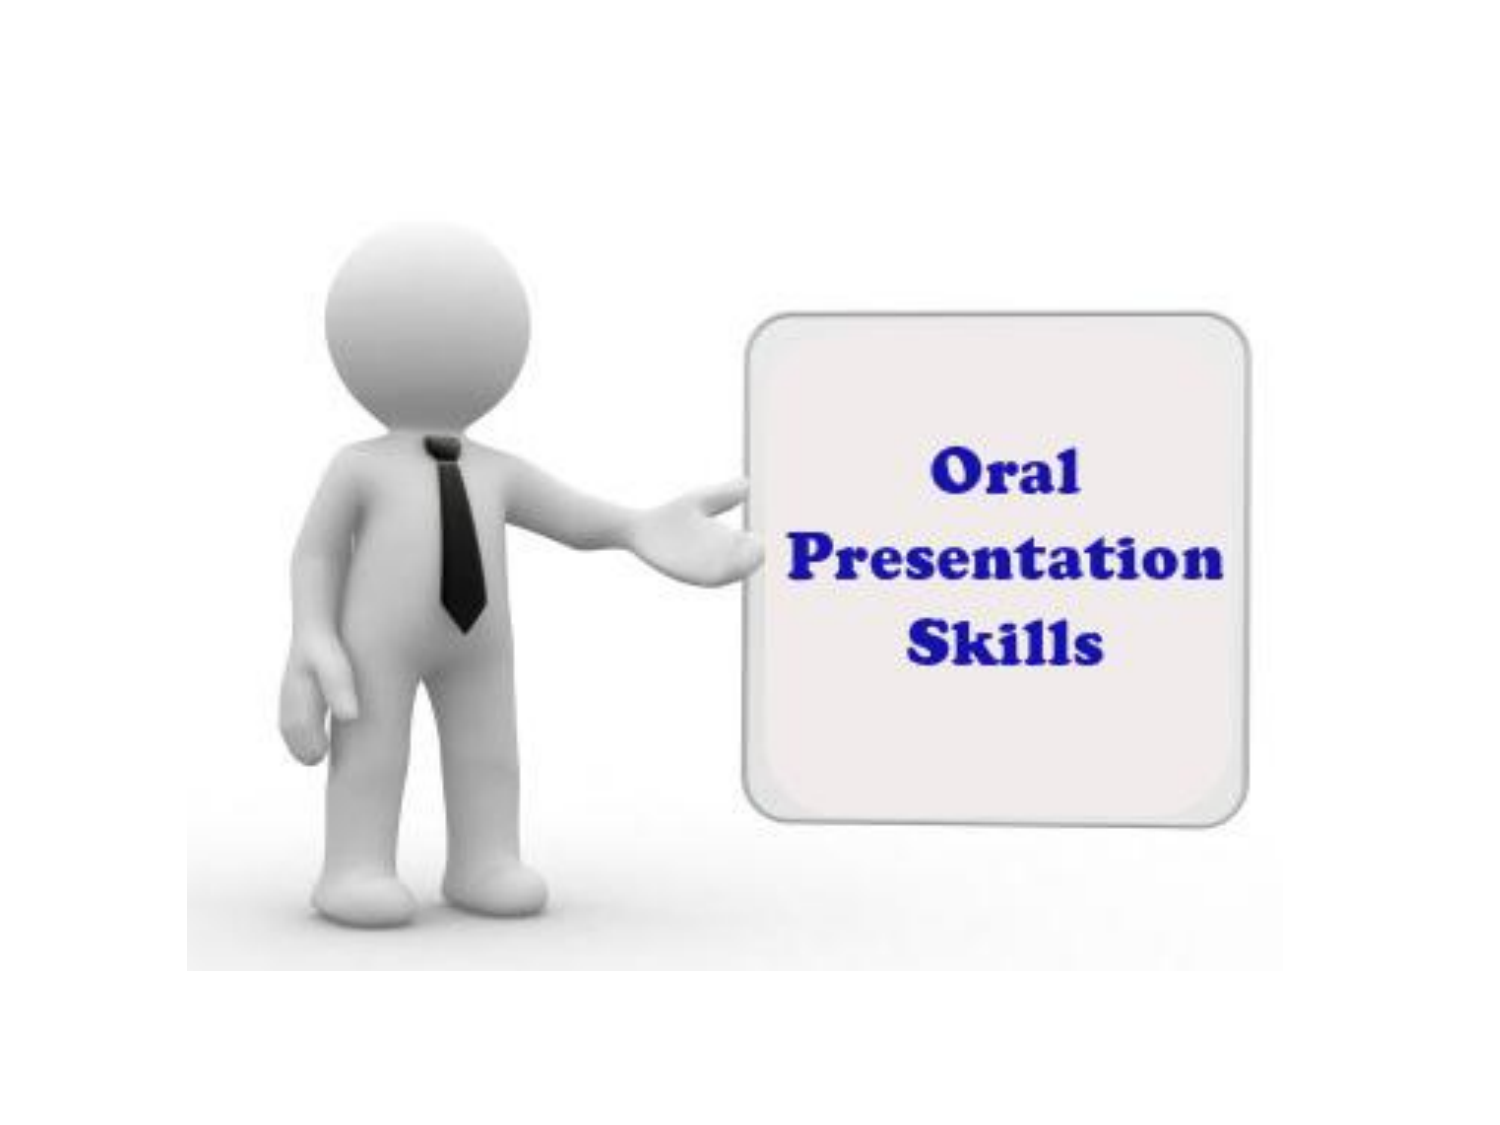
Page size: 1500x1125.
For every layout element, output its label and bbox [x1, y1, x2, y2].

picture [187, 199, 1284, 971]
